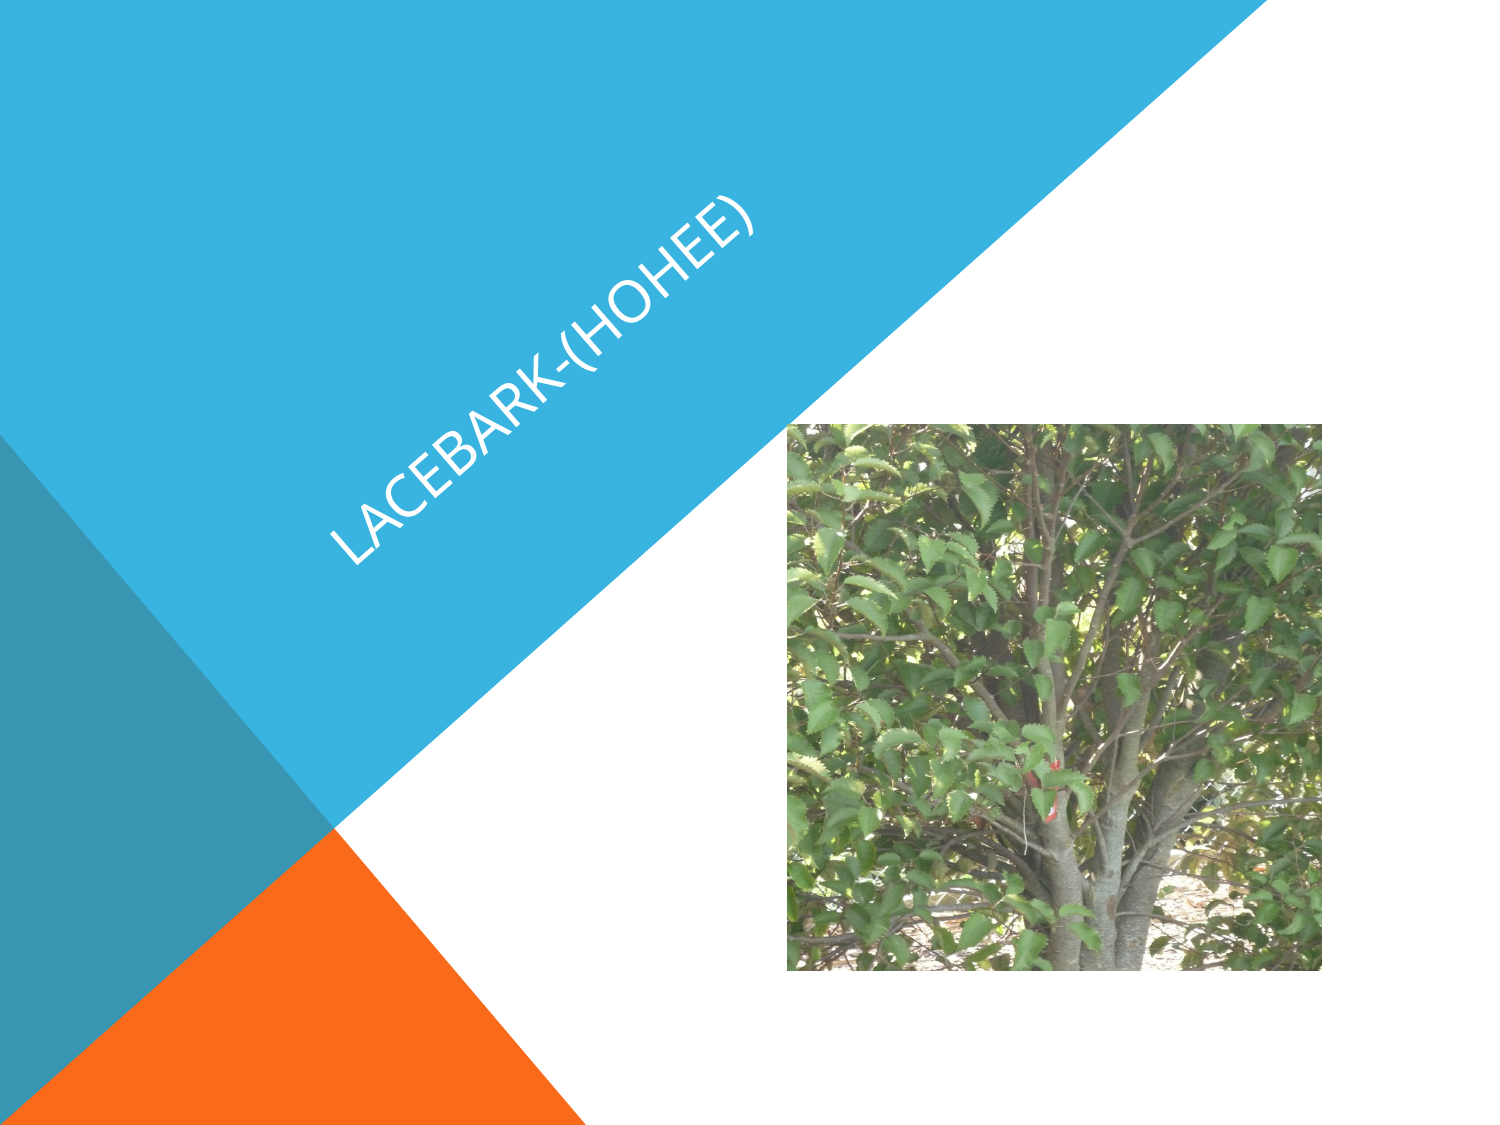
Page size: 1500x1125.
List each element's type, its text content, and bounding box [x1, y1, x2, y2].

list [787, 424, 1322, 971]
title Lacebark-(Hohee) [162, 0, 915, 659]
